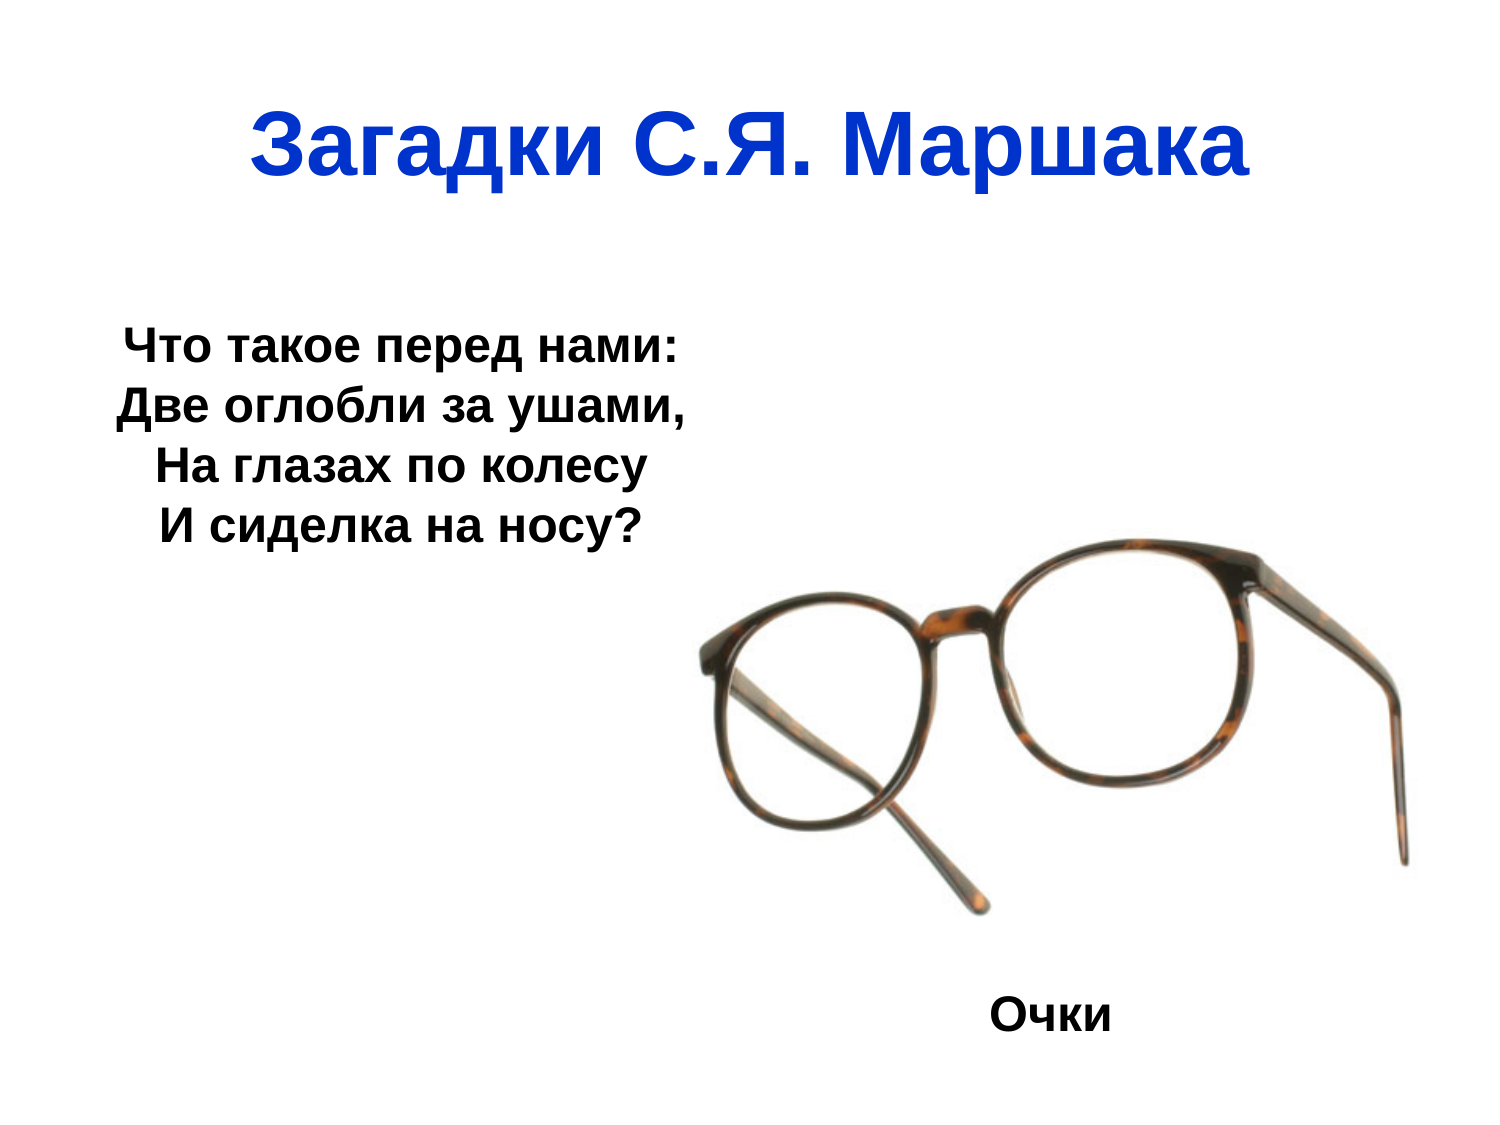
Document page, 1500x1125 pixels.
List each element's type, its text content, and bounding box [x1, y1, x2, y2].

text_box Что такое перед нами: Две оглобли за ушами, На глазах по колесу И сиделка на носу? [41, 278, 762, 646]
title Загадки С.Я. Маршака [74, 44, 1426, 233]
text_box Очки [927, 964, 1176, 1059]
picture [666, 503, 1449, 943]
